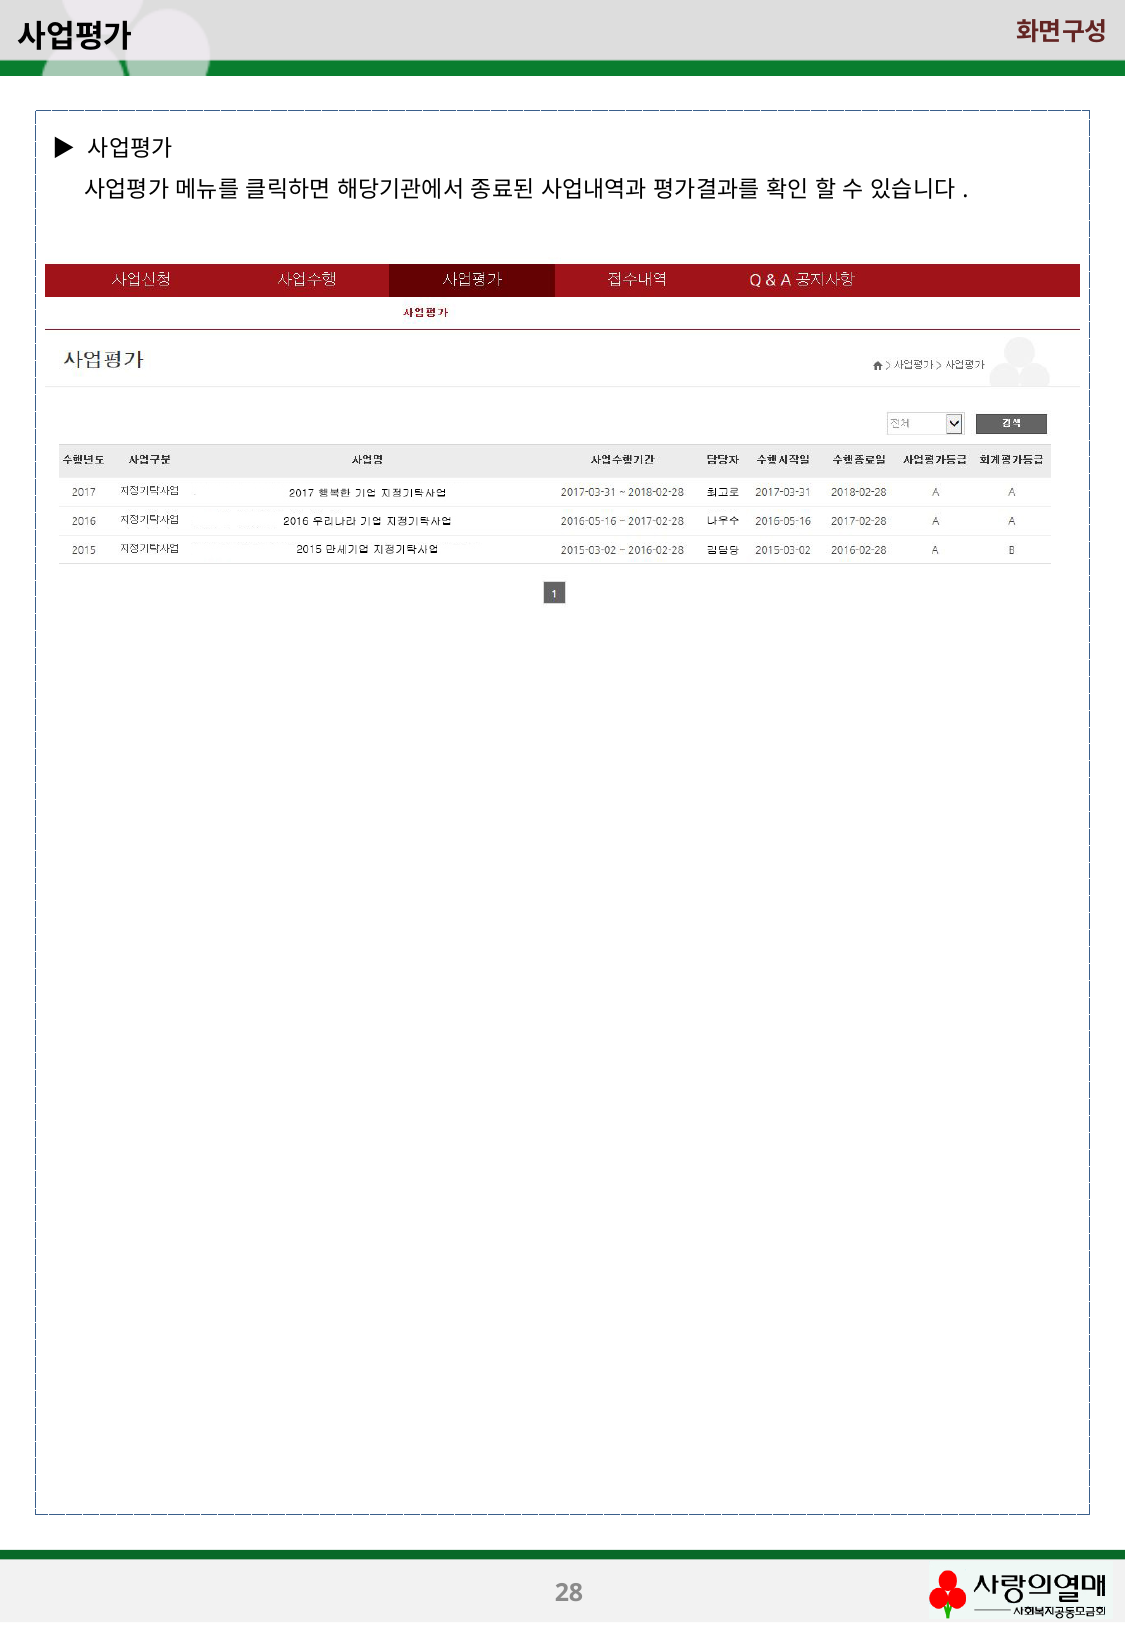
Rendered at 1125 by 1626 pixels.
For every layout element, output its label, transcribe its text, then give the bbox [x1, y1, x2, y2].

picture [45, 257, 1081, 612]
picture [929, 1561, 1113, 1619]
slide_number 28 [509, 1567, 628, 1619]
title 사업평가 [1, 0, 727, 70]
text_box ▶ 사업평가 사업평가 메뉴를 클릭하면 해당기관에서 종료된 사업내역과 평가결과를 확인 할 수 있습니다. [37, 111, 1083, 210]
picture [0, 0, 1125, 76]
